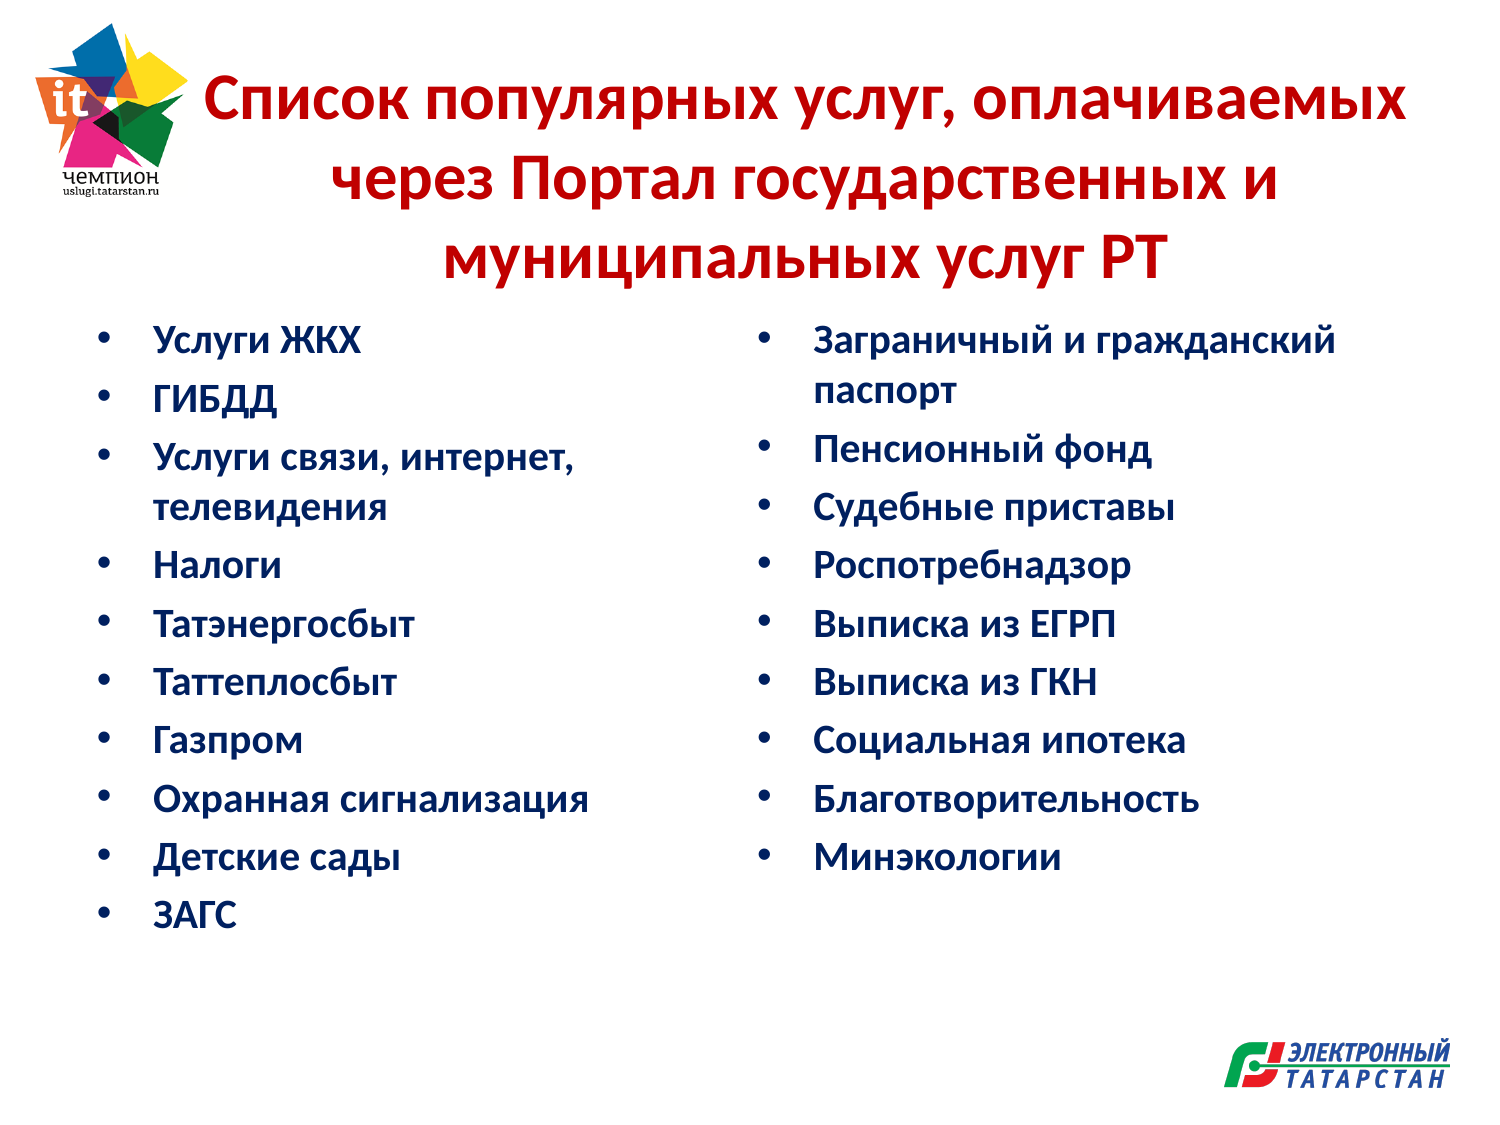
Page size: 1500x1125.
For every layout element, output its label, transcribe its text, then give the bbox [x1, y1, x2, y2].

picture [1224, 1038, 1450, 1088]
list Услуги ЖКХ ГИБДД Услуги связи, интернет, телевидения Налоги Татэнергосбыт Таттеплосбыт Газпром Охранная сигнализация Детские сады ЗАГС Заграничный и гражданский паспорт Пенсионный фонд Судебные приставы Роспотребнадзор Выписка из ЕГРП Выписка из ГКН Социальная ипотека Благотворительность Минэкологии [82, 304, 1432, 1048]
picture [34, 23, 188, 197]
title Список популярных услуг, оплачиваемых через Портал государственных и муниципальных услуг РТ [187, 45, 1425, 233]
